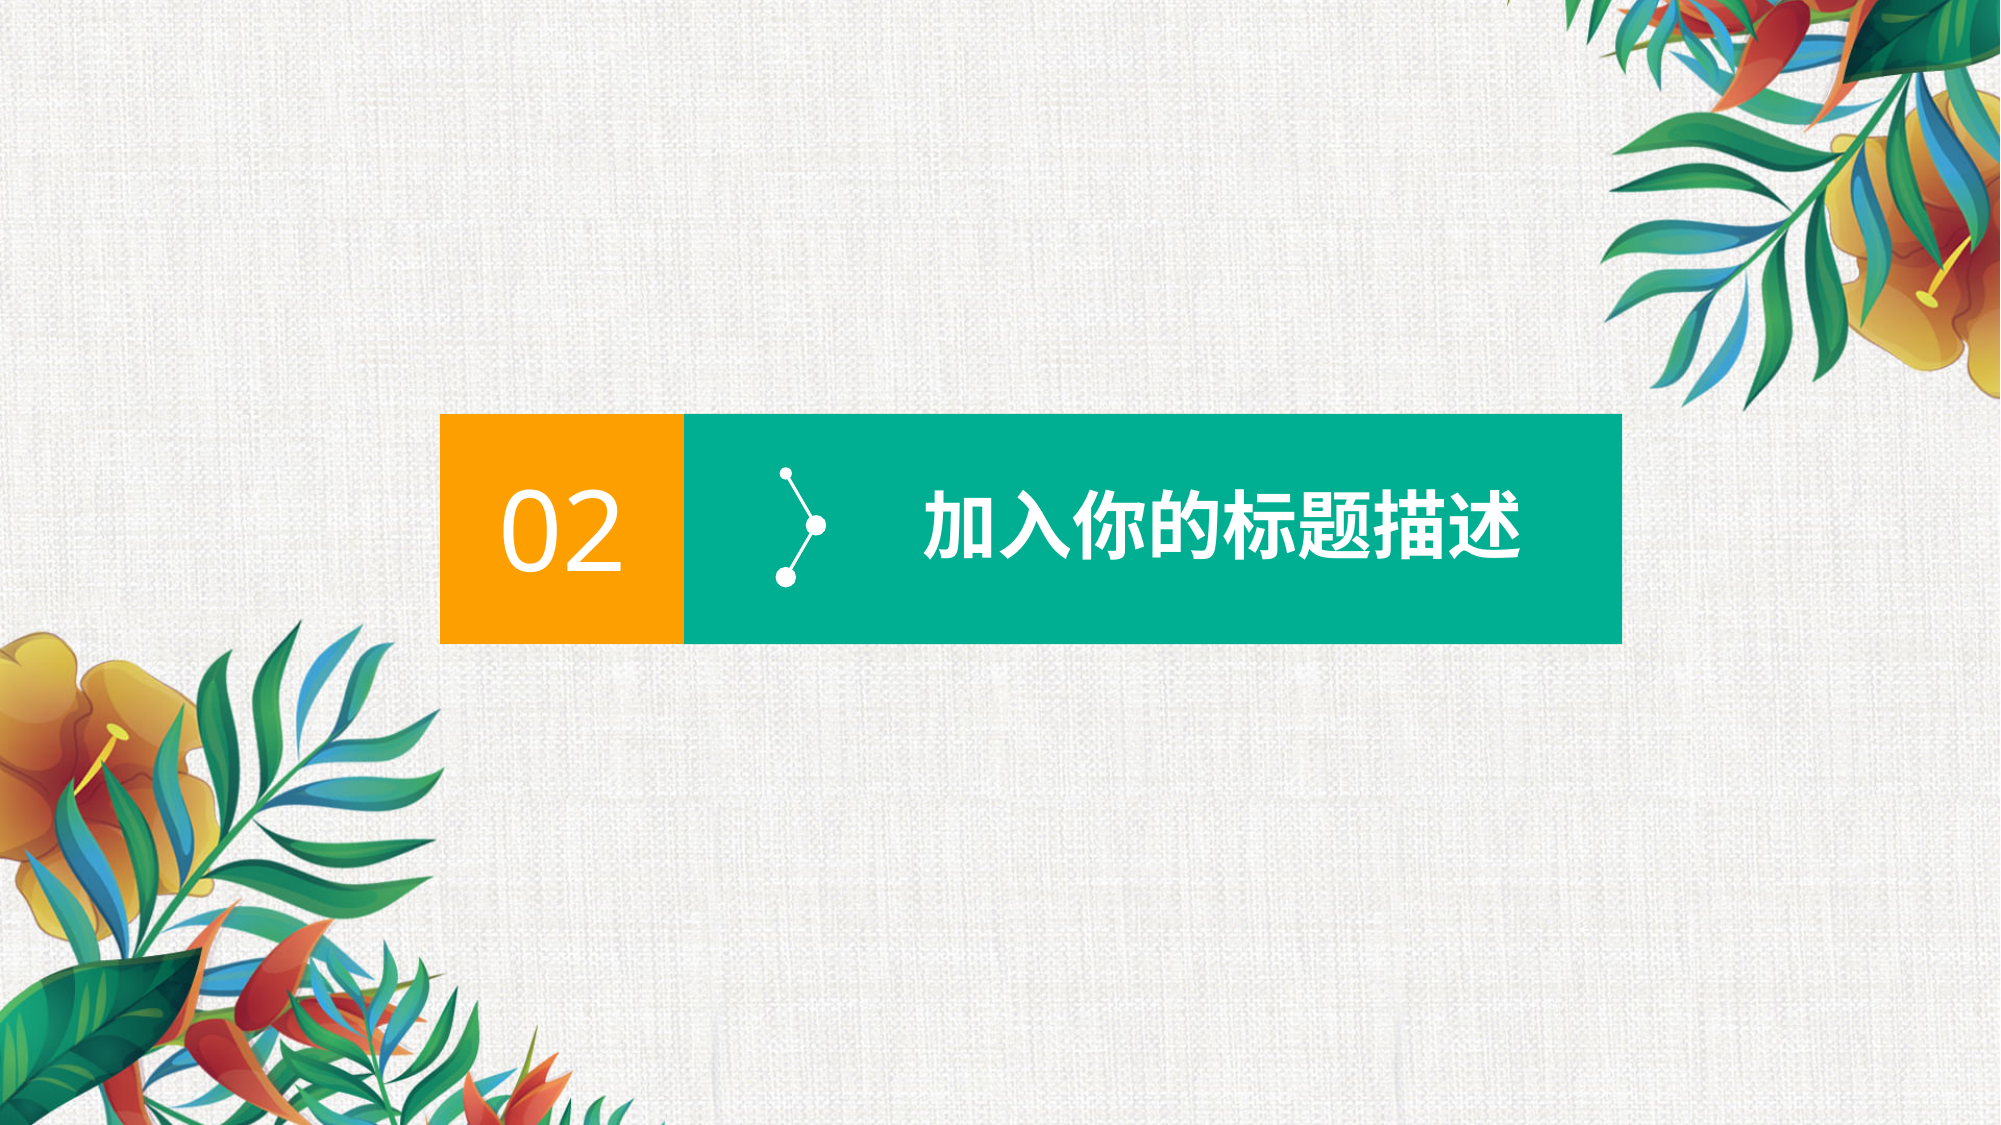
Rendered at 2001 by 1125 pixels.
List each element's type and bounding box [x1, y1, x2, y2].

picture [0, 0, 2001, 1125]
text_box [440, 413, 1623, 645]
